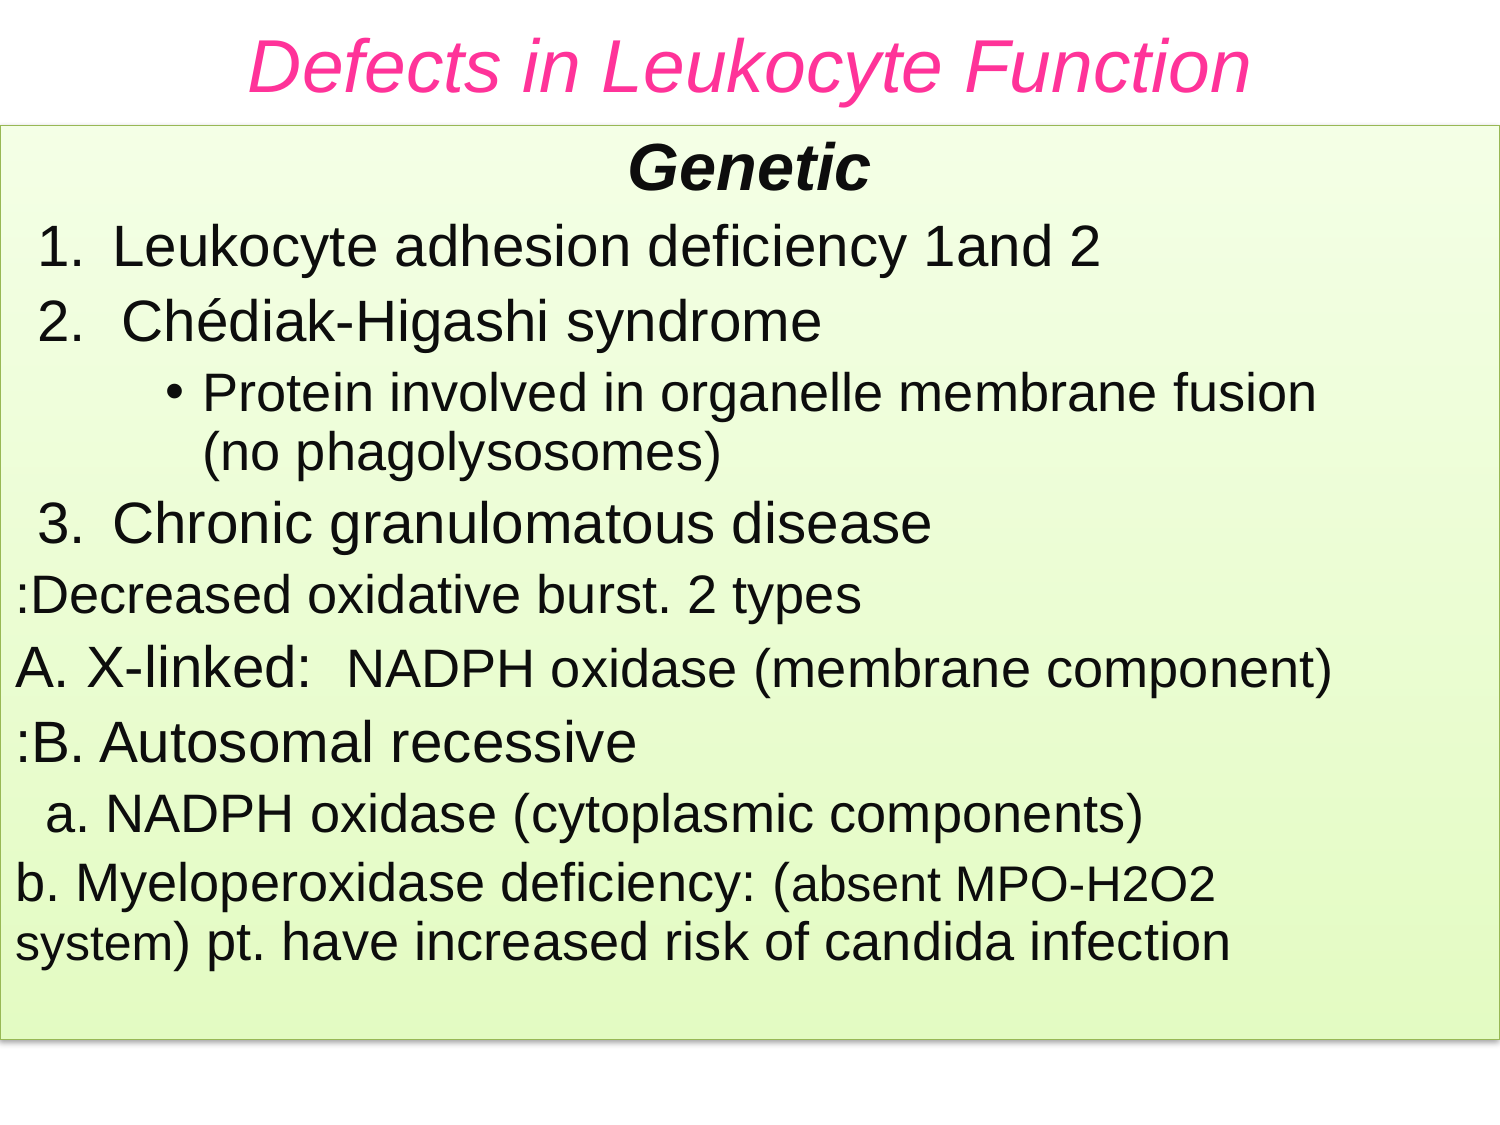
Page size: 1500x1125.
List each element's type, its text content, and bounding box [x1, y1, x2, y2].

title Defects in Leukocyte Function [99, 0, 1375, 123]
list Genetic Leukocyte adhesion deficiency 1and 2 Chédiak-Higashi syndrome Protein involved in organelle membrane fusion (no phagolysosomes) Chronic granulomatous disease Decreased oxidative burst. 2 types: A. X-linked: NADPH oxidase (membrane component) B. Autosomal recessive: a. NADPH oxidase (cytoplasmic components) b. Myeloperoxidase deficiency: (absent MPO-H2O2 system) pt. have increased risk of candida infection [0, 125, 1500, 1040]
